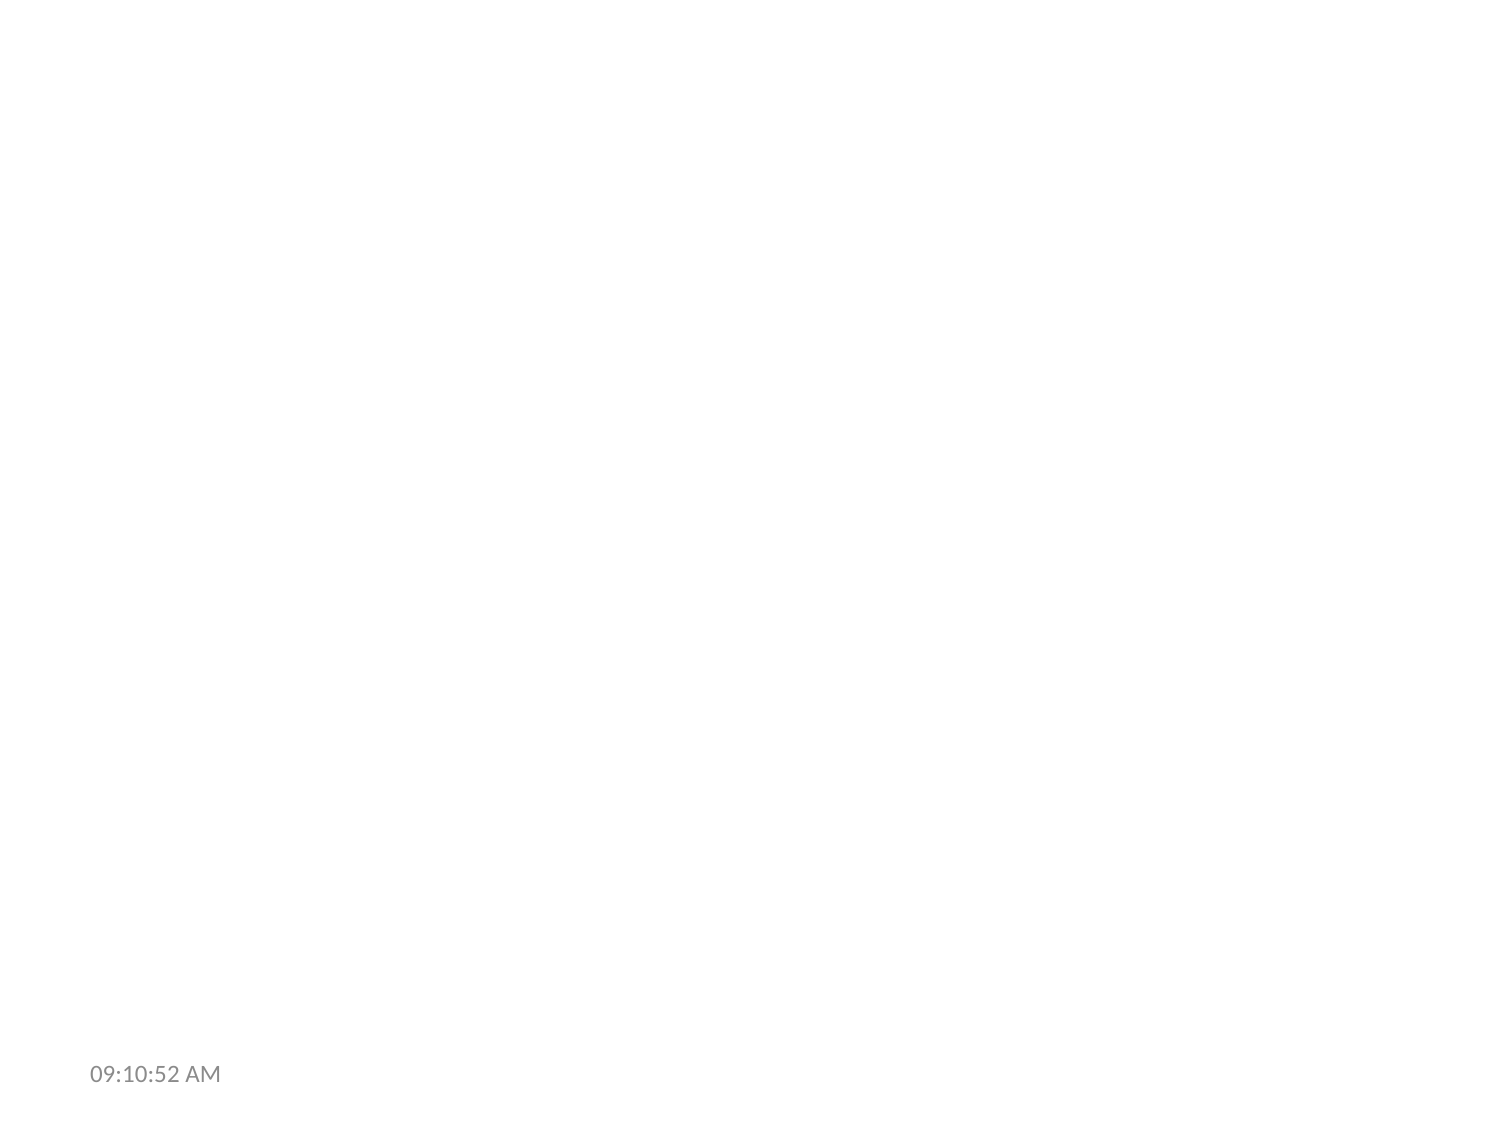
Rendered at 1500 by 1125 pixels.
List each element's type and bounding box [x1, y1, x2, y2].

slide_number [75, 1042, 425, 1103]
